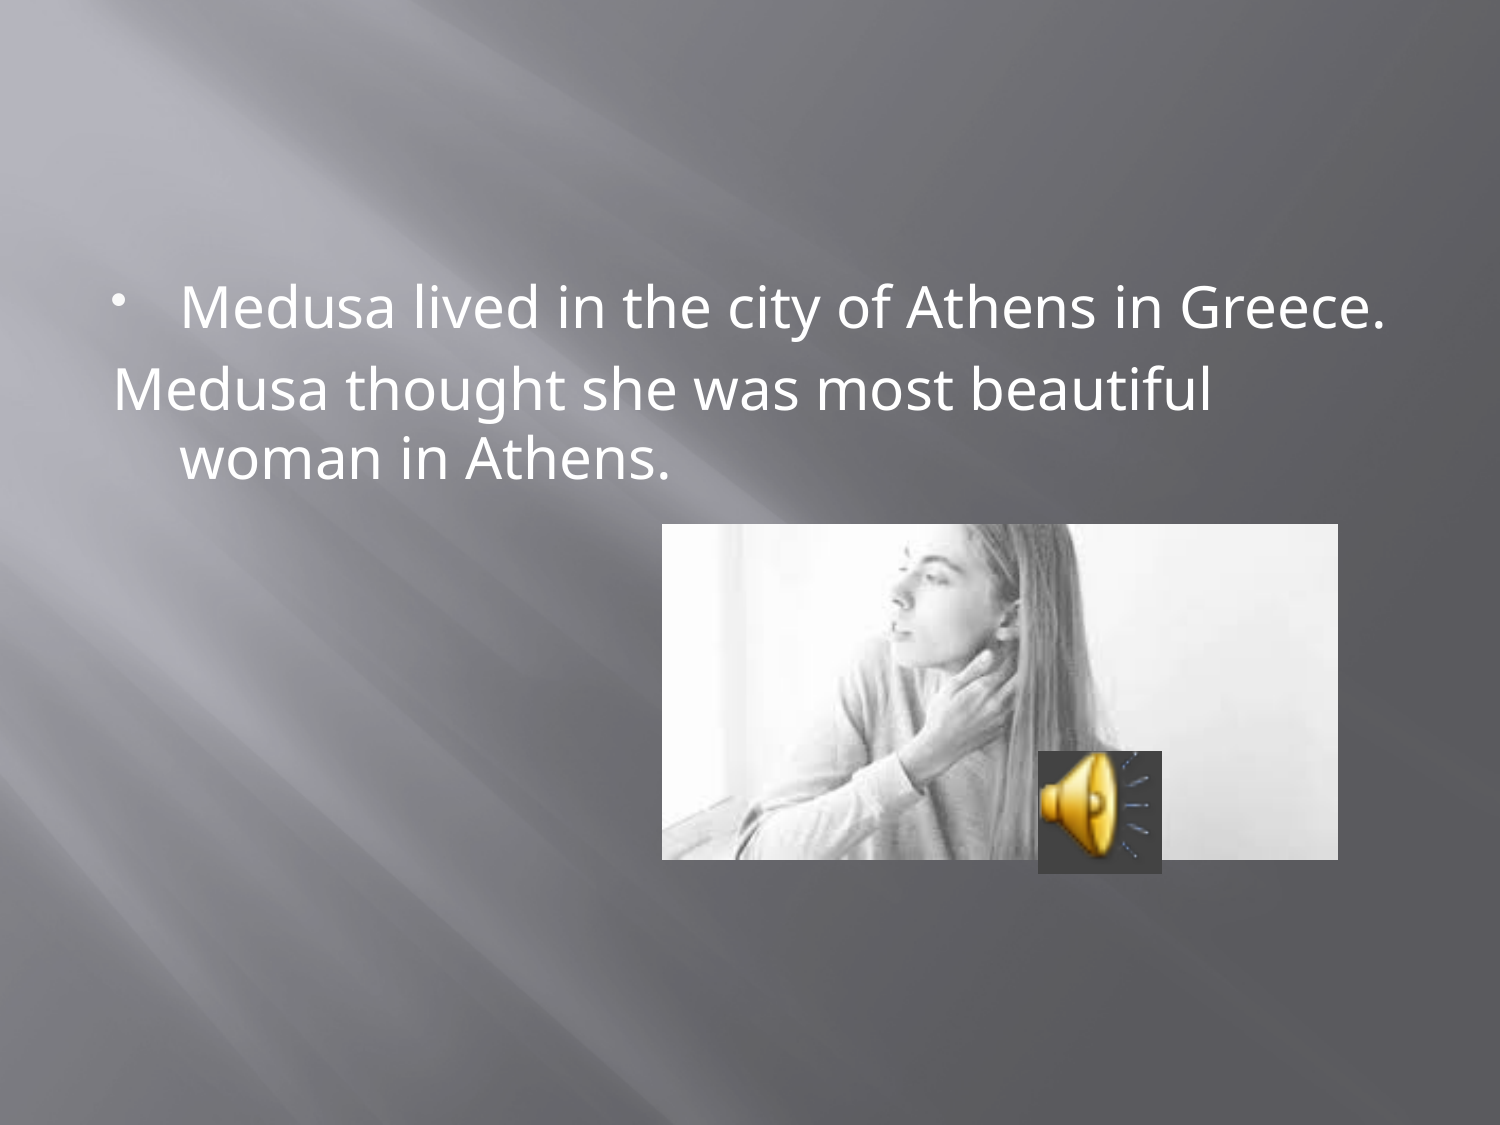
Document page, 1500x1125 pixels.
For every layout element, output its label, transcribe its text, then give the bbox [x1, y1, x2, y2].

picture [662, 524, 1338, 876]
list Medusa lived in the city of Athens in Greece. Medusa thought she was most beautiful woman in Athens. [75, 262, 1425, 1035]
